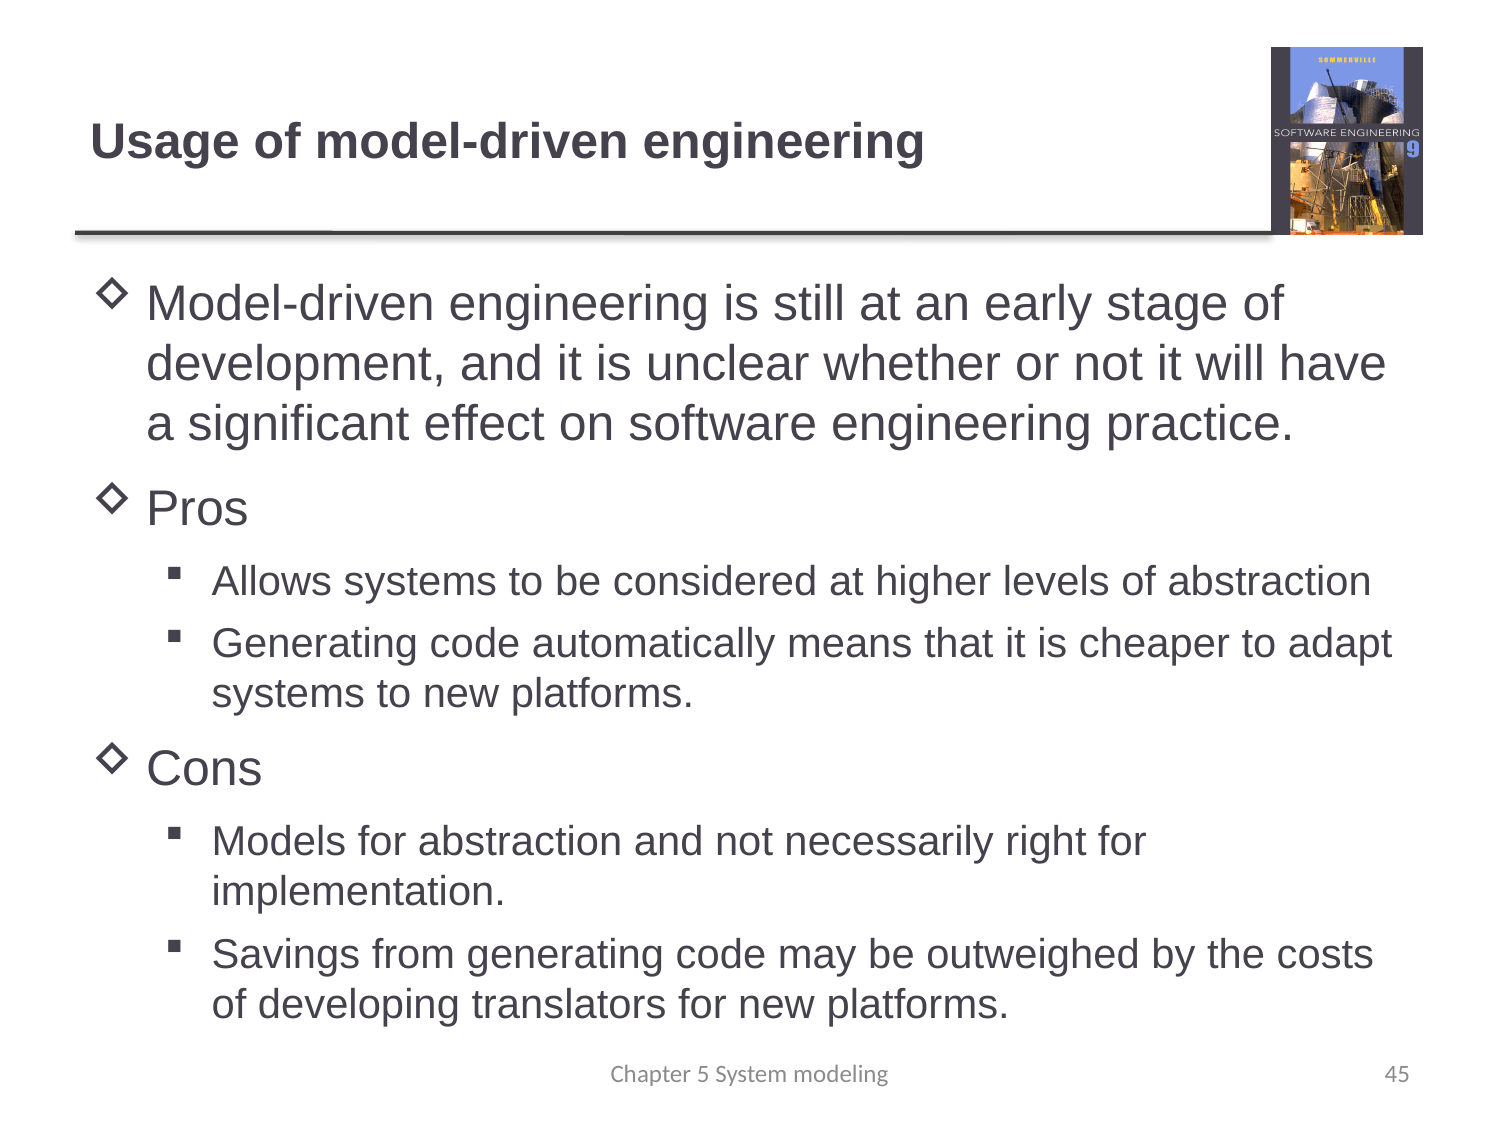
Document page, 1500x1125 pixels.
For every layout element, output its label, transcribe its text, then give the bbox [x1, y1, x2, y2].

list Model-driven engineering is still at an early stage of development, and it is unclear whether or not it will have a significant effect on software engineering practice. Pros Allows systems to be considered at higher levels of abstraction Generating code automatically means that it is cheaper to adapt systems to new platforms. Cons Models for abstraction and not necessarily right for implementation. Savings from generating code may be outweighed by the costs of developing translators for new platforms. [75, 262, 1425, 1005]
slide_number 45 [1074, 1042, 1425, 1103]
title Usage of model-driven engineering [74, 44, 1272, 233]
picture [1272, 47, 1423, 235]
footer Chapter 5 System modeling [512, 1042, 988, 1103]
